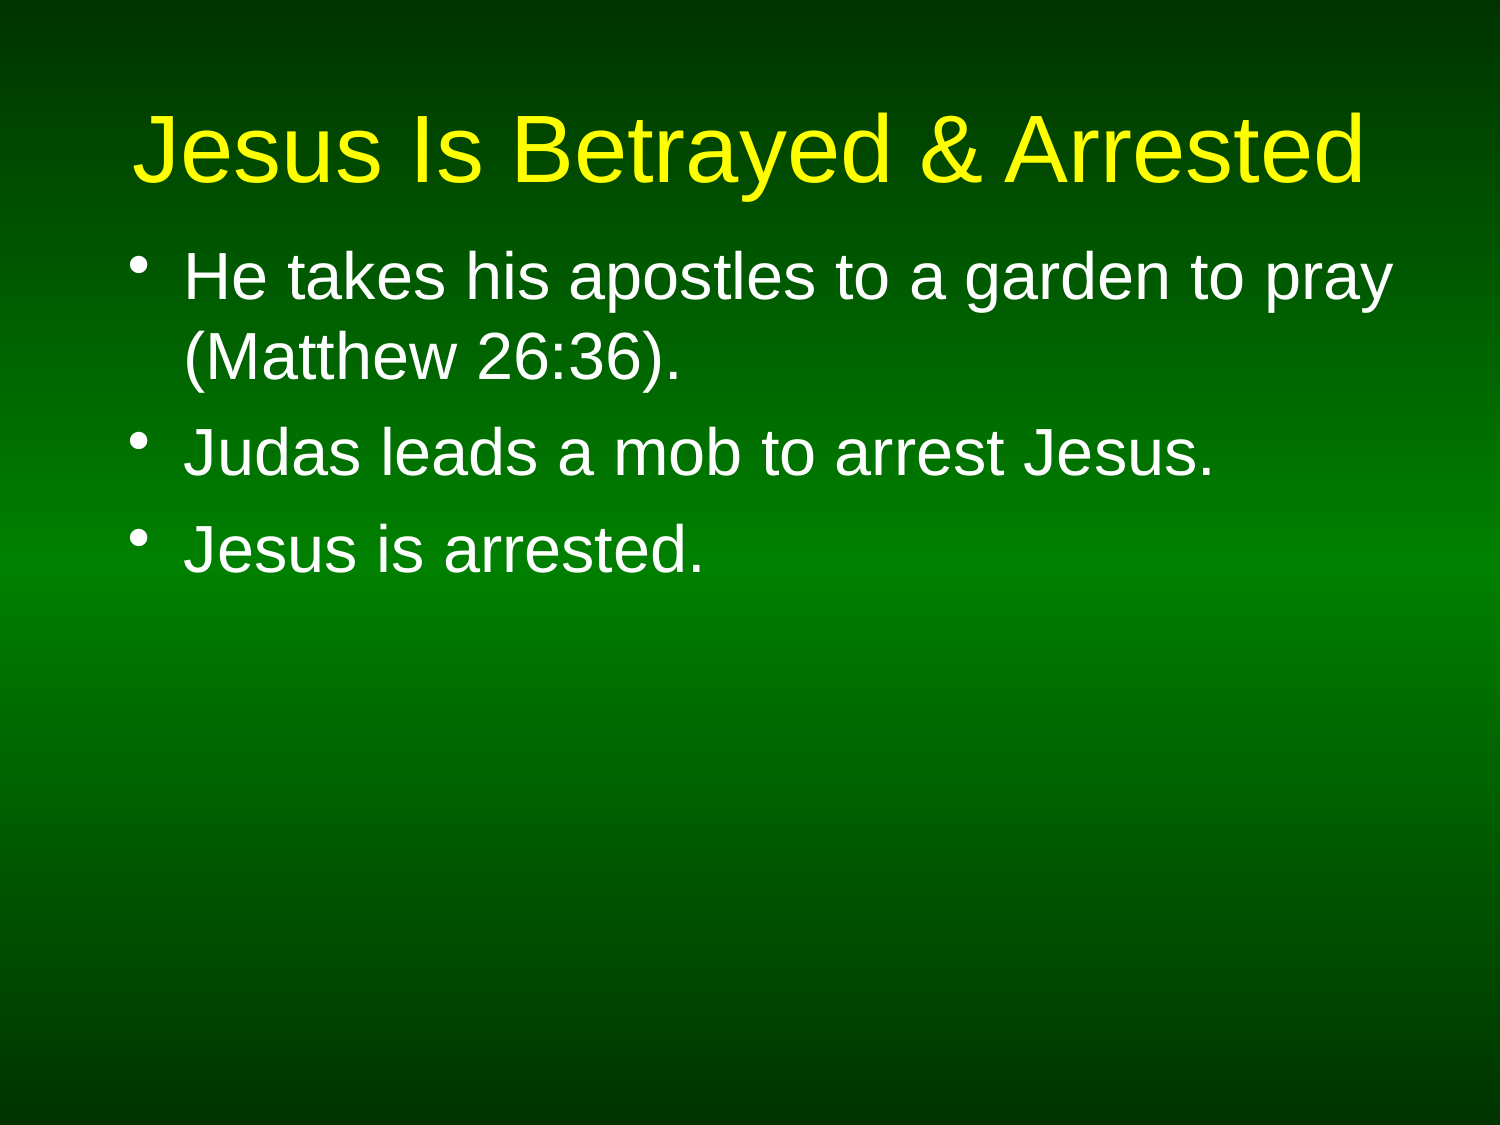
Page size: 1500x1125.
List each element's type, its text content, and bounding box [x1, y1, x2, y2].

title Jesus Is Betrayed & Arrested [37, 50, 1463, 238]
list He takes his apostles to a garden to pray (Matthew 26:36). Judas leads a mob to arrest Jesus. Jesus is arrested. [112, 224, 1463, 1125]
